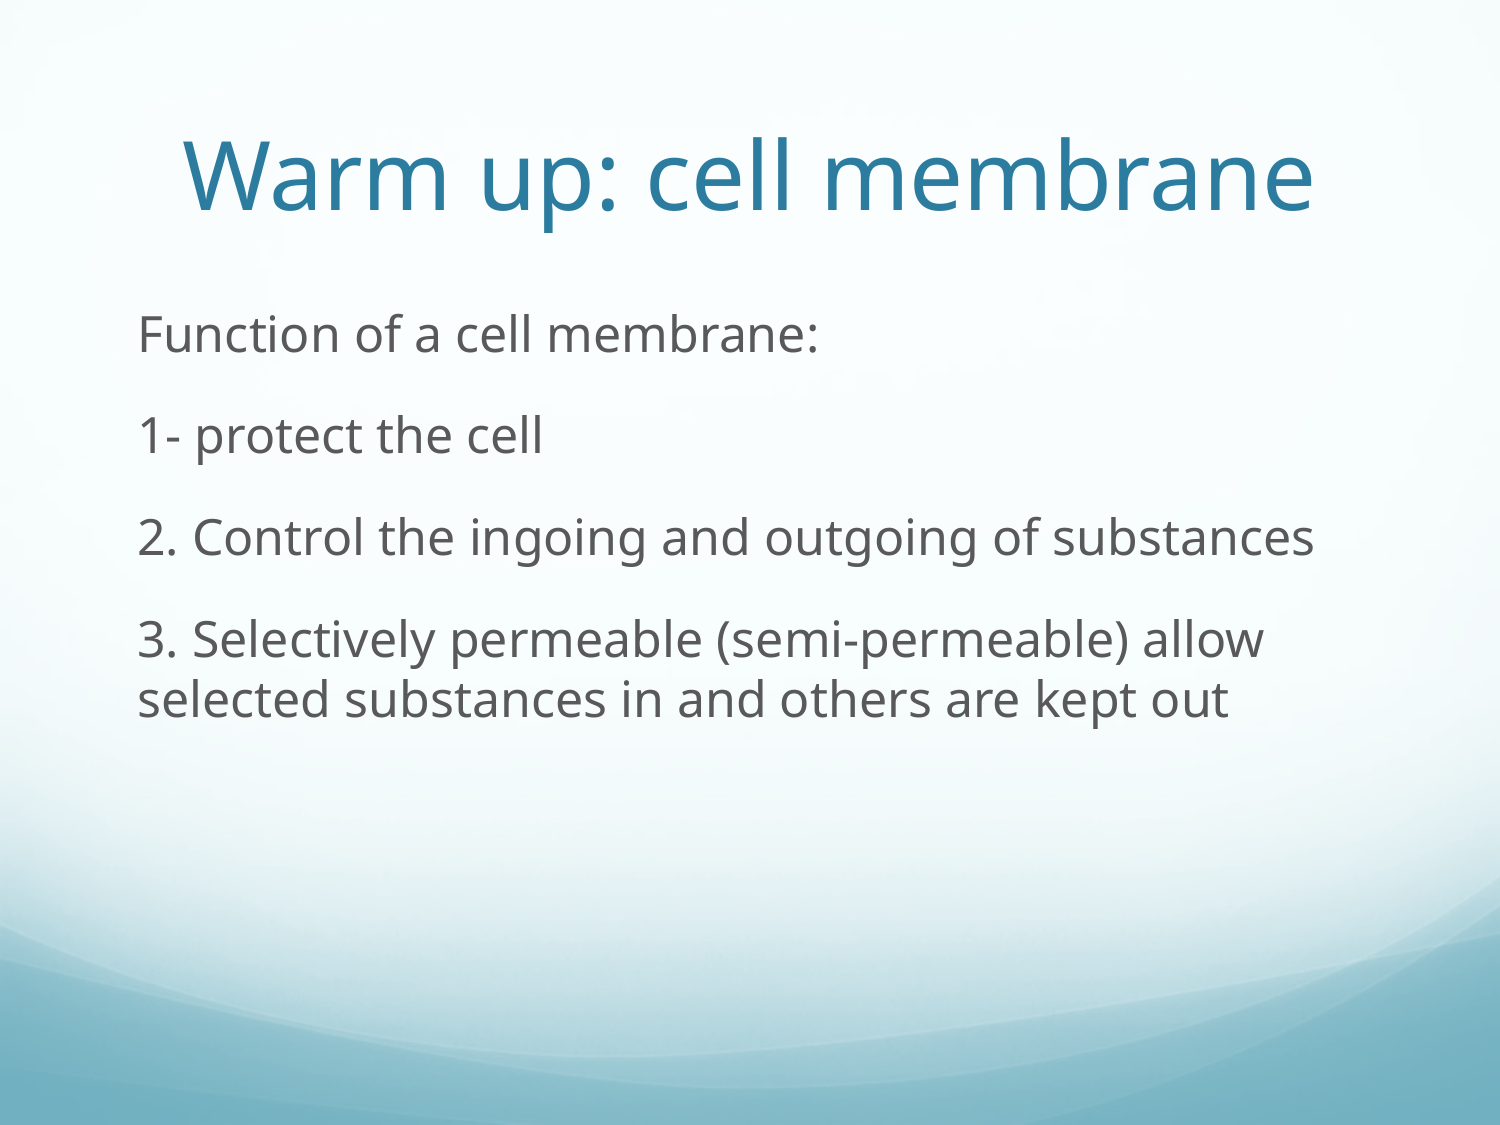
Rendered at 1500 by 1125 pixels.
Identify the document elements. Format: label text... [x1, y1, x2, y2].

title Warm up: cell membrane [90, 17, 1410, 237]
list Function of a cell membrane: 1- protect the cell 2. Control the ingoing and outgoing of substances 3. Selectively permeable (semi-permeable) allow selected substances in and others are kept out [122, 294, 1442, 1008]
